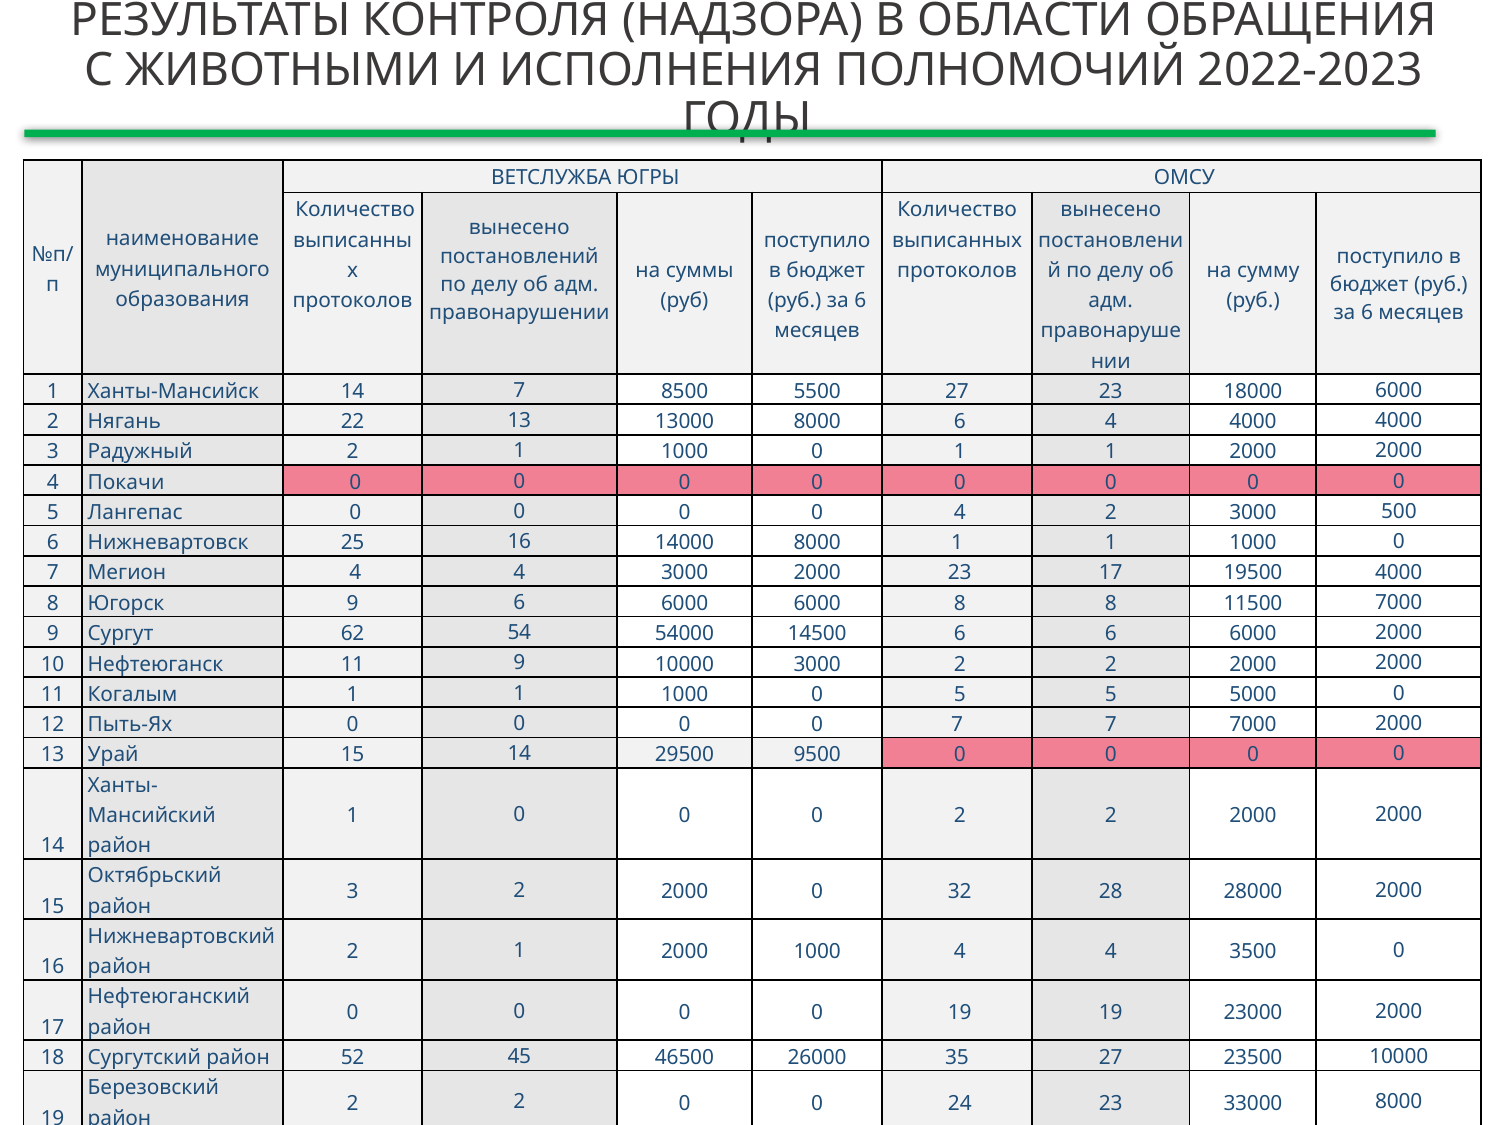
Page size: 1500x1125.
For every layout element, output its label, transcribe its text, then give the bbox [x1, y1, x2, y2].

table_cell 22 [284, 405, 421, 434]
table_cell на суммы (руб) [618, 193, 751, 373]
table_cell Лангепас [83, 496, 282, 525]
table_cell 7 [24, 557, 81, 585]
table_cell 4000 [1317, 405, 1480, 434]
table_cell 2000 [1190, 769, 1315, 858]
table_cell 0 [1033, 466, 1189, 494]
table_cell 5 [1033, 678, 1189, 706]
table_cell 2000 [1190, 648, 1315, 676]
table_cell 18 [24, 1041, 81, 1070]
table_cell 3000 [753, 648, 881, 676]
table_cell Радужный [83, 436, 282, 464]
table_cell 9 [423, 648, 616, 676]
table_cell 2 [24, 405, 81, 434]
table_cell 0 [618, 1071, 751, 1125]
table_cell 62 [284, 617, 421, 646]
title РЕЗУЛЬТАТЫ КОНТРОЛЯ (НАДЗОРА) В ОБЛАСТИ ОБРАЩЕНИЯ С ЖИВОТНЫМИ И ИСПОЛНЕНИЯ ПОЛНОМОЧИЙ 2022-2023 ГОДЫ [7, 0, 1500, 206]
table_cell 0 [753, 708, 881, 737]
table_cell вынесено постановлений по делу об адм. правонарушении [1033, 193, 1189, 373]
table_cell 4 [423, 557, 616, 585]
table_cell 1 [1033, 436, 1189, 464]
table_cell 4 [284, 557, 421, 585]
table_cell 9500 [753, 738, 881, 767]
table_cell 7 [1033, 708, 1189, 737]
table_cell 1 [284, 678, 421, 706]
table_cell 6 [423, 587, 616, 616]
table_cell Сургут [83, 617, 282, 646]
table_cell 4 [883, 920, 1031, 979]
table_cell 2000 [1317, 617, 1480, 646]
table_cell 23 [883, 557, 1031, 585]
table_cell Нефтеюганск [83, 648, 282, 676]
table_cell 7000 [1317, 587, 1480, 616]
table_cell 0 [753, 496, 881, 525]
table_cell 6 [883, 405, 1031, 434]
table_cell 2 [1033, 496, 1189, 525]
table_cell поступило в бюджет (руб.) за 6 месяцев [1317, 193, 1480, 373]
table_cell 0 [618, 496, 751, 525]
table_cell 15 [284, 738, 421, 767]
table_cell 3 [284, 860, 421, 918]
table_cell 28 [1033, 860, 1189, 918]
table_cell 4000 [1190, 405, 1315, 434]
table_cell 45 [423, 1041, 616, 1070]
table_cell 32 [883, 860, 1031, 918]
table_cell 29500 [618, 738, 751, 767]
table_cell 1000 [618, 678, 751, 706]
table_cell 0 [618, 708, 751, 737]
table_cell 10000 [618, 648, 751, 676]
table_cell 1 [1033, 526, 1189, 555]
table_cell 46500 [618, 1041, 751, 1070]
table_cell 19500 [1190, 557, 1315, 585]
table_cell 7 [423, 375, 616, 403]
table_cell Югорск [83, 587, 282, 616]
table_cell 14500 [753, 617, 881, 646]
table_cell 2000 [1317, 981, 1480, 1039]
table_cell 6000 [753, 587, 881, 616]
table_cell вынесено постановлений по делу об адм. правонарушении [423, 193, 616, 373]
table_cell Количество выписанных протоколов [883, 193, 1031, 373]
table_cell 0 [753, 466, 881, 494]
table_cell 0 [284, 496, 421, 525]
text_box [24, 129, 1436, 138]
table_cell 8 [1033, 587, 1189, 616]
table_cell 500 [1317, 496, 1480, 525]
table_cell 13 [24, 738, 81, 767]
table_cell 2000 [1317, 436, 1480, 464]
table_cell 19 [1033, 981, 1189, 1039]
table_cell 6000 [618, 587, 751, 616]
table_cell 0 [1317, 678, 1480, 706]
table_cell 0 [883, 738, 1031, 767]
table_cell 2000 [1190, 436, 1315, 464]
table_cell 0 [423, 708, 616, 737]
table_cell Урай [83, 738, 282, 767]
table_cell 1 [423, 920, 616, 979]
table_cell 8 [24, 587, 81, 616]
table_cell 2000 [753, 557, 881, 585]
table_cell 6 [1033, 617, 1189, 646]
table_cell 0 [753, 1071, 881, 1125]
table_cell 1 [284, 769, 421, 858]
table_cell 5000 [1190, 678, 1315, 706]
table_cell 28000 [1190, 860, 1315, 918]
table_cell 12 [24, 708, 81, 737]
table_cell 9 [24, 617, 81, 646]
table_cell 2 [284, 436, 421, 464]
table_cell 1000 [618, 436, 751, 464]
table_cell 2 [883, 648, 1031, 676]
table_header ВЕТСЛУЖБА ЮГРЫ [284, 161, 881, 192]
table_cell Количество выписанных протоколов [284, 193, 421, 373]
table_cell 0 [423, 496, 616, 525]
table_cell 33000 [1190, 1071, 1315, 1125]
table_cell 23500 [1190, 1041, 1315, 1070]
table_cell 13 [423, 405, 616, 434]
table_cell 11 [284, 648, 421, 676]
table_cell 8 [883, 587, 1031, 616]
table_cell 2000 [1317, 648, 1480, 676]
table_cell 3500 [1190, 920, 1315, 979]
table_cell 2 [284, 1071, 421, 1125]
table_cell 0 [423, 769, 616, 858]
table_cell 10000 [1317, 1041, 1480, 1070]
table_cell 1 [24, 375, 81, 403]
table_cell 0 [618, 466, 751, 494]
table_cell 0 [284, 981, 421, 1039]
table_cell 1 [423, 436, 616, 464]
table_cell 2 [883, 769, 1031, 858]
table_cell 8000 [753, 405, 881, 434]
table_cell 11500 [1190, 587, 1315, 616]
table_cell Ханты-Мансийский район [83, 769, 282, 858]
table_header ОМСУ [883, 161, 1480, 192]
table_cell 7000 [1190, 708, 1315, 737]
table_cell 2 [1033, 769, 1189, 858]
table_cell поступило в бюджет (руб.) за 6 месяцев [753, 193, 881, 373]
table_cell 4 [883, 496, 1031, 525]
table_cell 14 [24, 769, 81, 858]
table_cell 5 [24, 496, 81, 525]
table_cell 18000 [1190, 375, 1315, 403]
table_cell Березовский район [83, 1071, 282, 1125]
table_cell 0 [883, 466, 1031, 494]
table_cell 3 [24, 436, 81, 464]
table_cell 4000 [1317, 557, 1480, 585]
table_cell Нефтеюганский район [83, 981, 282, 1039]
table_cell Ханты-Мансийск [83, 375, 282, 403]
table_cell 16 [24, 920, 81, 979]
table_cell 0 [1317, 920, 1480, 979]
table_cell 14 [284, 375, 421, 403]
table_cell 3000 [1190, 496, 1315, 525]
table_cell 1000 [1190, 526, 1315, 555]
table_cell 0 [284, 708, 421, 737]
table_cell 6 [24, 526, 81, 555]
table_cell 1 [883, 436, 1031, 464]
table_cell 0 [423, 981, 616, 1039]
table_cell Нягань [83, 405, 282, 434]
table_cell 4 [1033, 405, 1189, 434]
table_cell 0 [1317, 526, 1480, 555]
table_cell 2000 [618, 860, 751, 918]
table_cell 5 [883, 678, 1031, 706]
table_cell 27 [1033, 1041, 1189, 1070]
table_cell 8500 [618, 375, 751, 403]
table_cell на сумму (руб.) [1190, 193, 1315, 373]
table_cell 35 [883, 1041, 1031, 1070]
table_cell 2 [284, 920, 421, 979]
table_cell 1 [423, 678, 616, 706]
table_cell 23 [1033, 375, 1189, 403]
table_cell 14 [423, 738, 616, 767]
table_cell 6000 [1317, 375, 1480, 403]
table_cell 0 [753, 860, 881, 918]
table_cell 6 [883, 617, 1031, 646]
table_cell 10 [24, 648, 81, 676]
table_cell 0 [618, 981, 751, 1039]
table_cell 26000 [753, 1041, 881, 1070]
table_cell 2000 [1317, 769, 1480, 858]
table_cell 54 [423, 617, 616, 646]
table_cell 19 [883, 981, 1031, 1039]
table_cell 4 [1033, 920, 1189, 979]
table_cell Нижневартовск [83, 526, 282, 555]
table_cell 0 [753, 981, 881, 1039]
table_cell Октябрьский район [83, 860, 282, 918]
table_cell 23 [1033, 1071, 1189, 1125]
table_cell Сургутский район [83, 1041, 282, 1070]
table_cell 16 [423, 526, 616, 555]
table_cell 1 [883, 526, 1031, 555]
table_cell 27 [883, 375, 1031, 403]
table_cell 2000 [618, 920, 751, 979]
table_cell 0 [1317, 466, 1480, 494]
table_cell 0 [753, 769, 881, 858]
table_cell 2 [423, 1071, 616, 1125]
table_cell 2 [1033, 648, 1189, 676]
table_cell 23000 [1190, 981, 1315, 1039]
table_cell 19 [24, 1071, 81, 1125]
table_cell 17 [24, 981, 81, 1039]
table_cell 9 [284, 587, 421, 616]
table_cell 4 [24, 466, 81, 494]
table_cell 0 [618, 769, 751, 858]
table_cell Когалым [83, 678, 282, 706]
table_cell 5500 [753, 375, 881, 403]
table_cell 25 [284, 526, 421, 555]
table_cell Нижневартовский район [83, 920, 282, 979]
table_cell 7 [883, 708, 1031, 737]
table_cell 52 [284, 1041, 421, 1070]
table_cell 0 [1317, 738, 1480, 767]
table_cell 6000 [1190, 617, 1315, 646]
table_cell 17 [1033, 557, 1189, 585]
table_cell 11 [24, 678, 81, 706]
table_cell 0 [753, 678, 881, 706]
table_cell 2 [423, 860, 616, 918]
table_cell Пыть-Ях [83, 708, 282, 737]
table_cell 2000 [1317, 708, 1480, 737]
table_cell 24 [883, 1071, 1031, 1125]
table_cell Покачи [83, 466, 282, 494]
table_cell 2000 [1317, 860, 1480, 918]
table_cell 14000 [618, 526, 751, 555]
table_cell 54000 [618, 617, 751, 646]
table_cell 0 [284, 466, 421, 494]
table_cell 15 [24, 860, 81, 918]
table_header наименование муниципального образования [83, 161, 282, 373]
table_cell 1000 [753, 920, 881, 979]
table_cell 0 [423, 466, 616, 494]
table_cell 0 [1190, 738, 1315, 767]
table_cell 8000 [753, 526, 881, 555]
table_cell 13000 [618, 405, 751, 434]
table_cell Мегион [83, 557, 282, 585]
table_cell 8000 [1317, 1071, 1480, 1125]
table_cell 0 [1033, 738, 1189, 767]
table_cell 0 [1190, 466, 1315, 494]
table_cell 3000 [618, 557, 751, 585]
table_header №п/п [24, 161, 81, 373]
table_cell 0 [753, 436, 881, 464]
